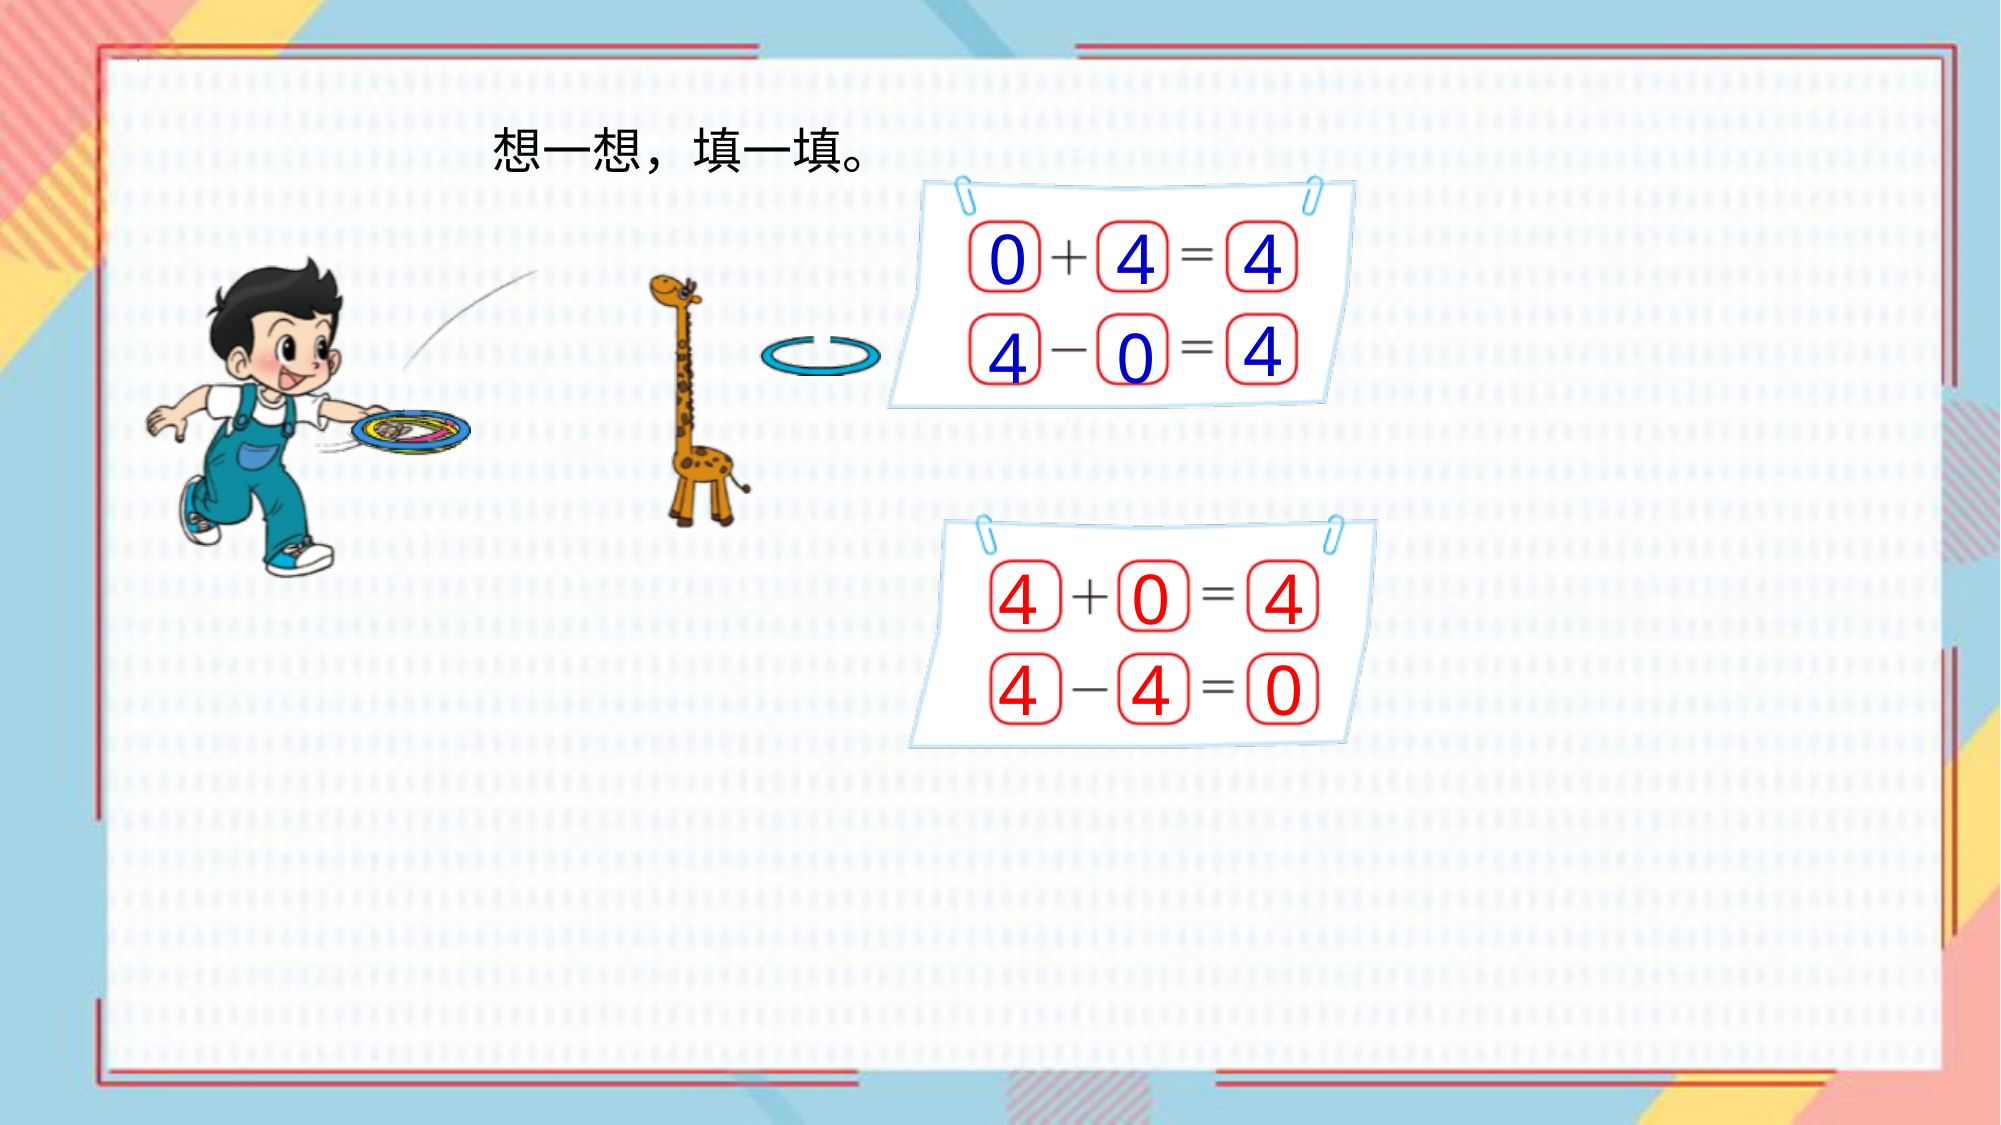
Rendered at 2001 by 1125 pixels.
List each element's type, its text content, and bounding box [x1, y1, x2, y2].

text_box 想一想，填一填。 [477, 111, 926, 187]
picture [0, 0, 2001, 1125]
